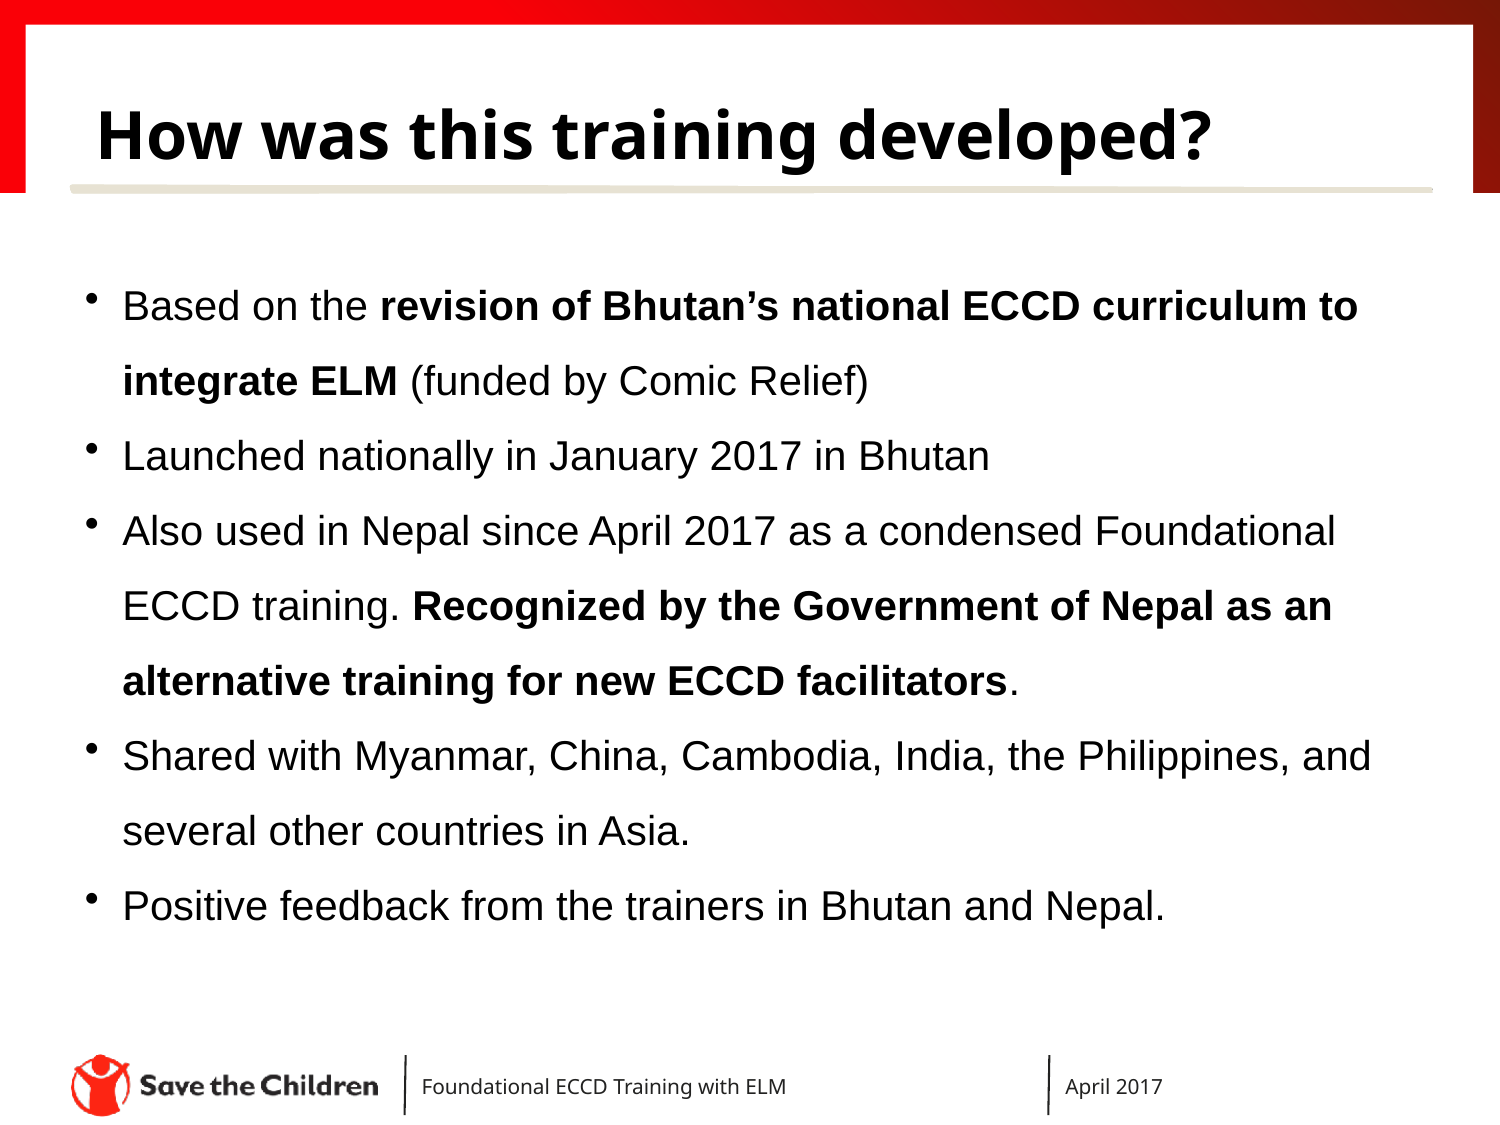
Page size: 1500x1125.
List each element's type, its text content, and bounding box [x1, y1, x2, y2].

picture [71, 1054, 378, 1117]
text_box Foundational ECCD Training with ELM [414, 1066, 1042, 1107]
title How was this training developed? [86, 45, 1414, 182]
text_box Based on the revision of Bhutan’s national ECCD curriculum to integrate ELM (funded by Comic Relief) Launched nationally in January 2017 in Bhutan Also used in Nepal since April 2017 as a condensed Foundational ECCD training. Recognized by the Government of Nepal as an alternative training for new ECCD facilitators. Shared with Myanmar, China, Cambodia, India, the Philippines, and several other countries in Asia. Positive feedback from the trainers in Bhutan and Nepal. [69, 239, 1430, 944]
text_box April 2017 [1057, 1066, 1398, 1107]
picture [69, 184, 1433, 194]
